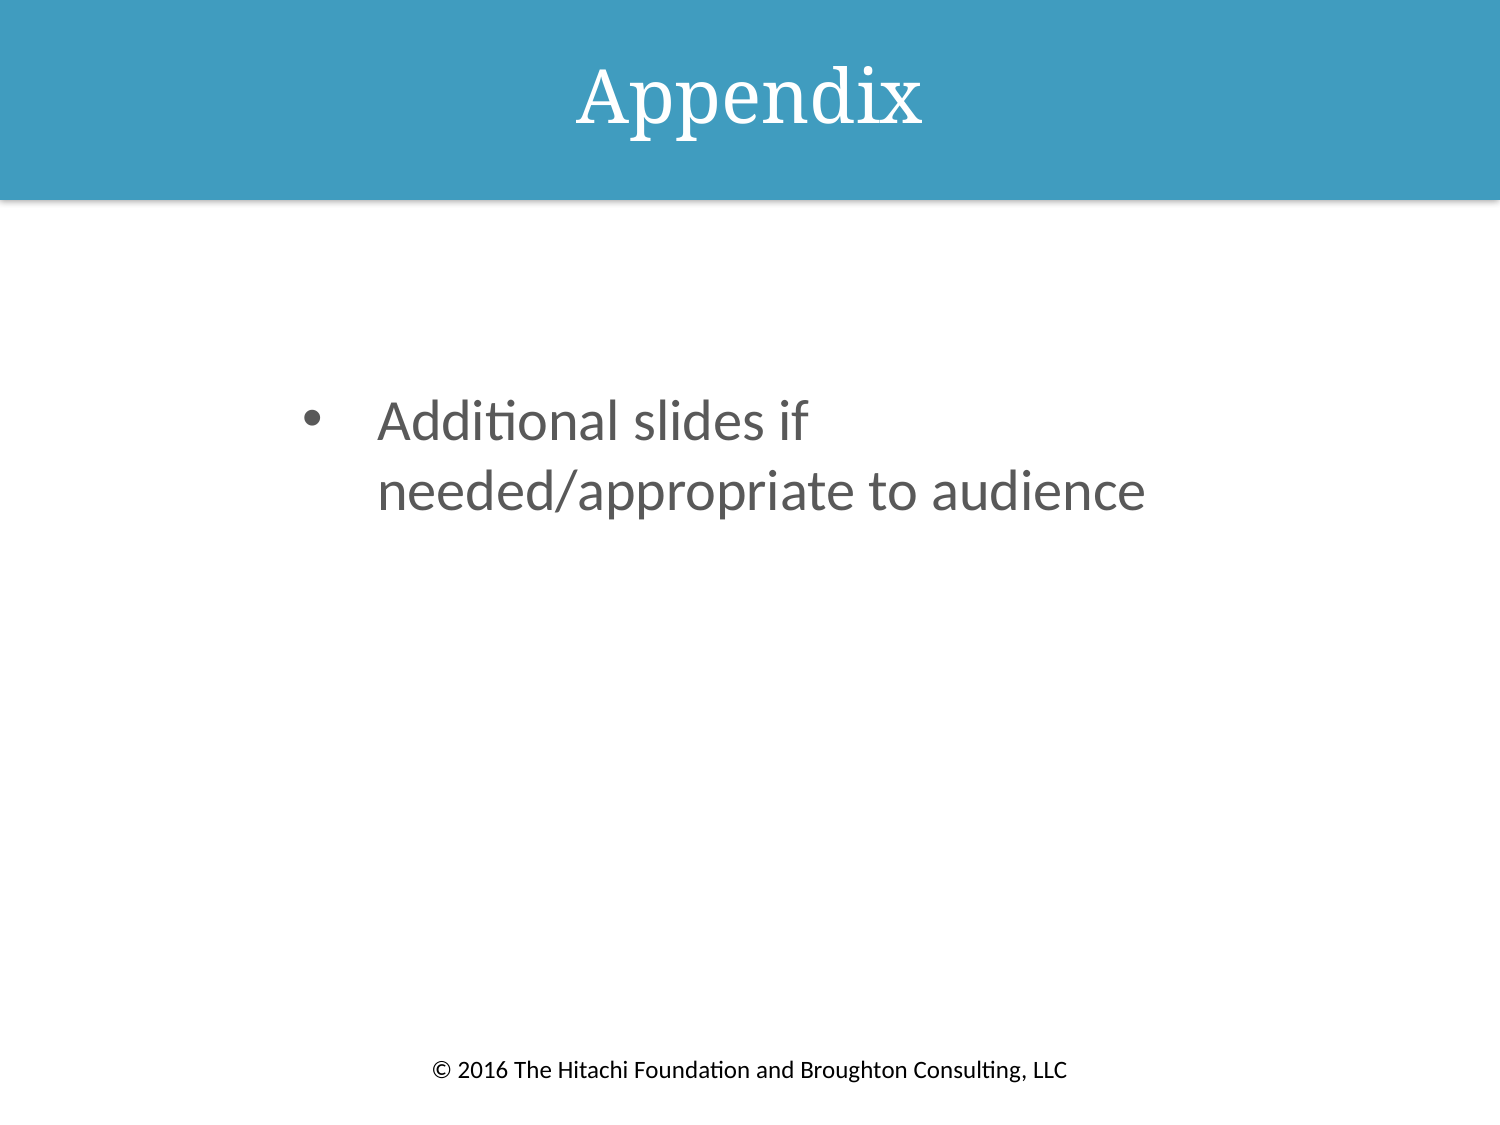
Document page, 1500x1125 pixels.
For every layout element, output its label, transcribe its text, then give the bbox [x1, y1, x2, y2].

title Appendix [112, 24, 1388, 163]
text_box Additional slides if needed/appropriate to audience [287, 374, 1300, 530]
